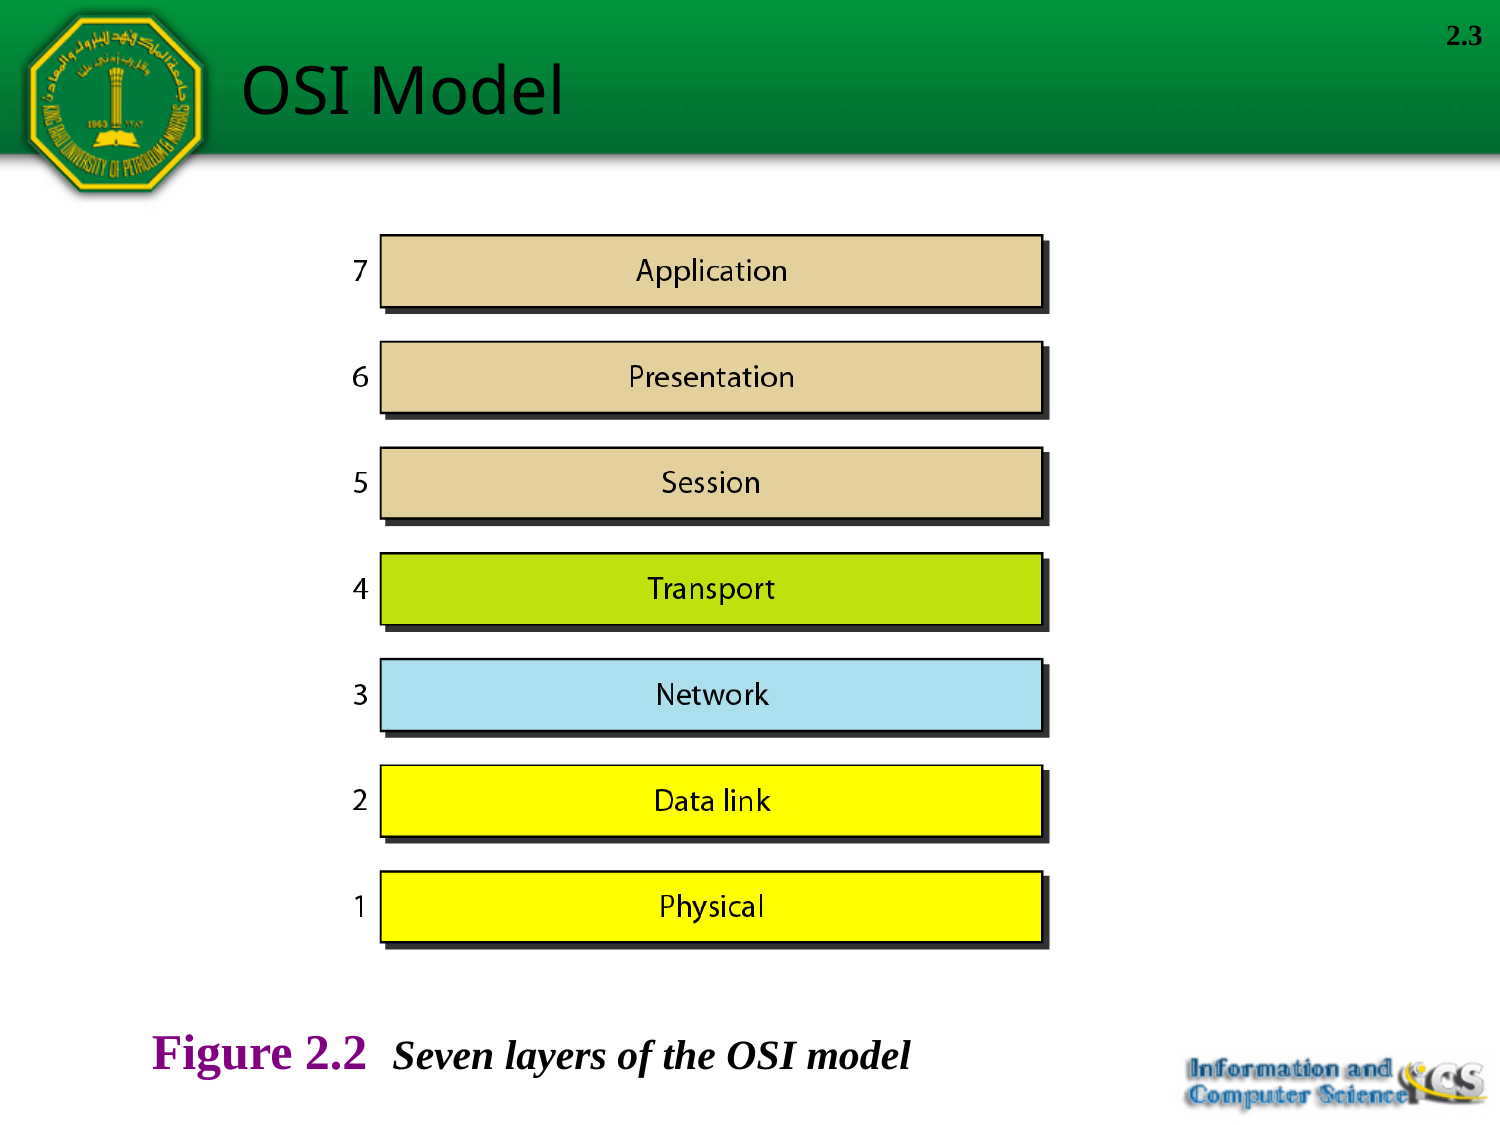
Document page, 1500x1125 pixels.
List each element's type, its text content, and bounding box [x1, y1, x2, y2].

text_box Figure 2.2 Seven layers of the OSI model [137, 1012, 927, 1088]
picture [0, 0, 1500, 1125]
slide_number 2.3 [1425, 4, 1498, 65]
title OSI Model [225, 24, 1475, 150]
